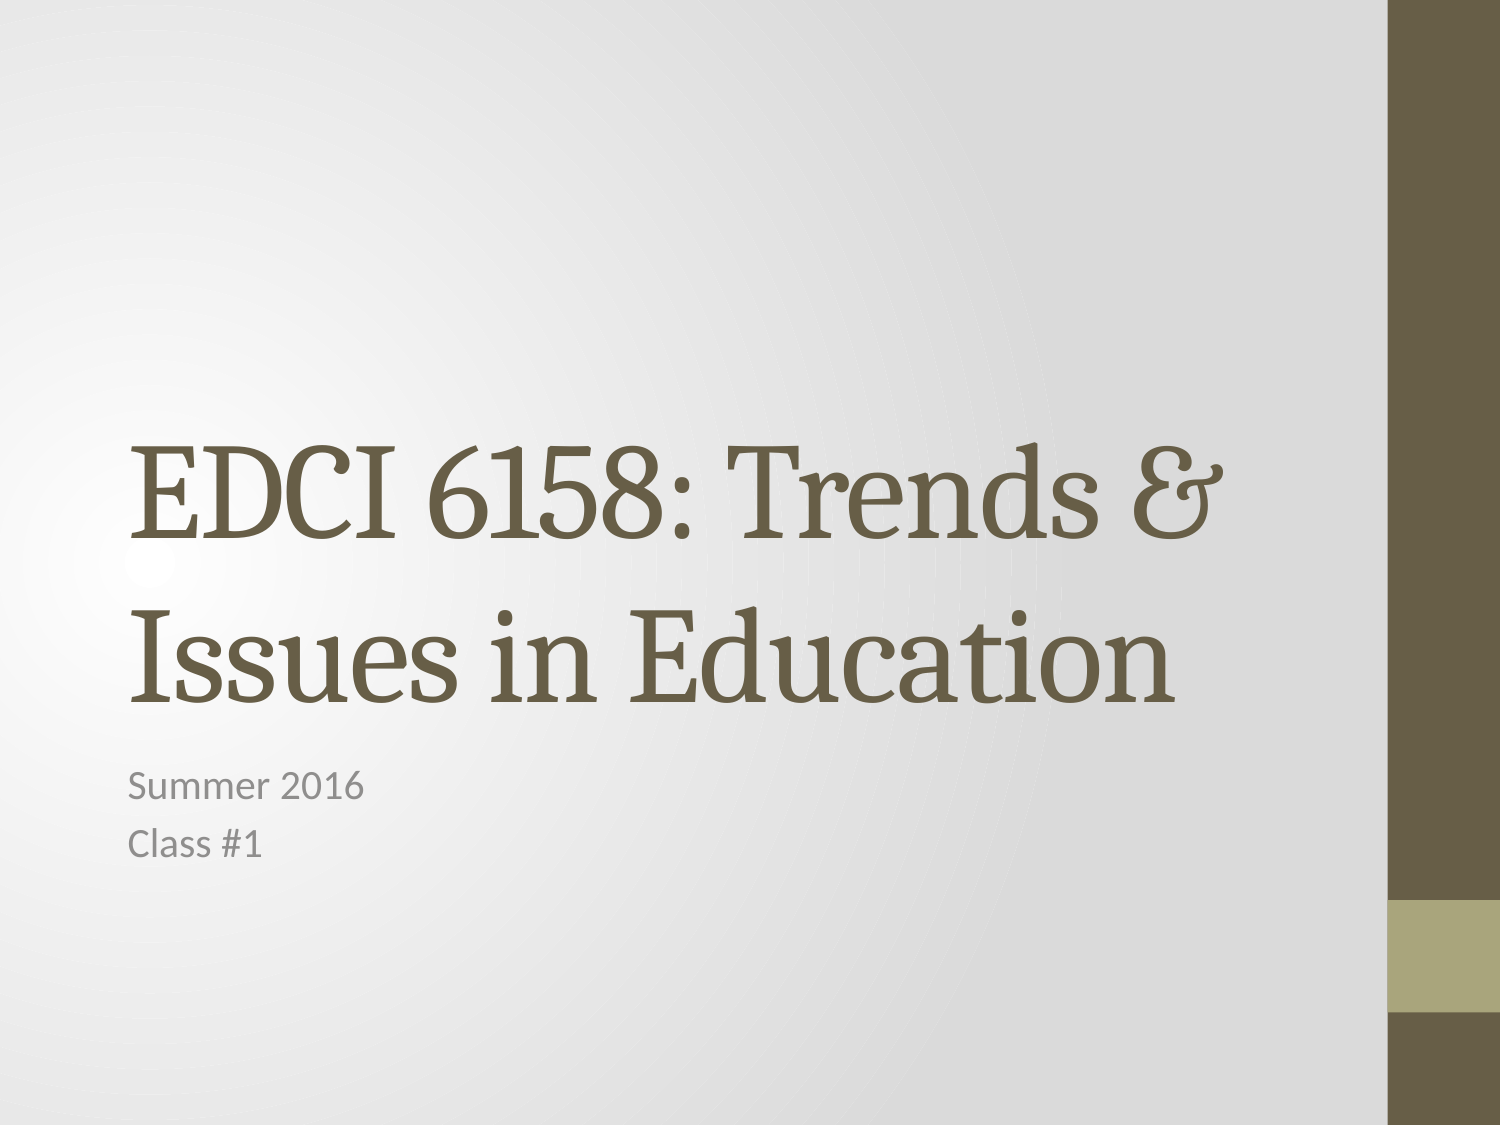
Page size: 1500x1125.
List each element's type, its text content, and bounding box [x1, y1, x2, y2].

subtitle Summer 2016 Class #1 [112, 749, 1173, 926]
title EDCI 6158: Trends & Issues in Education [112, 312, 1350, 738]
